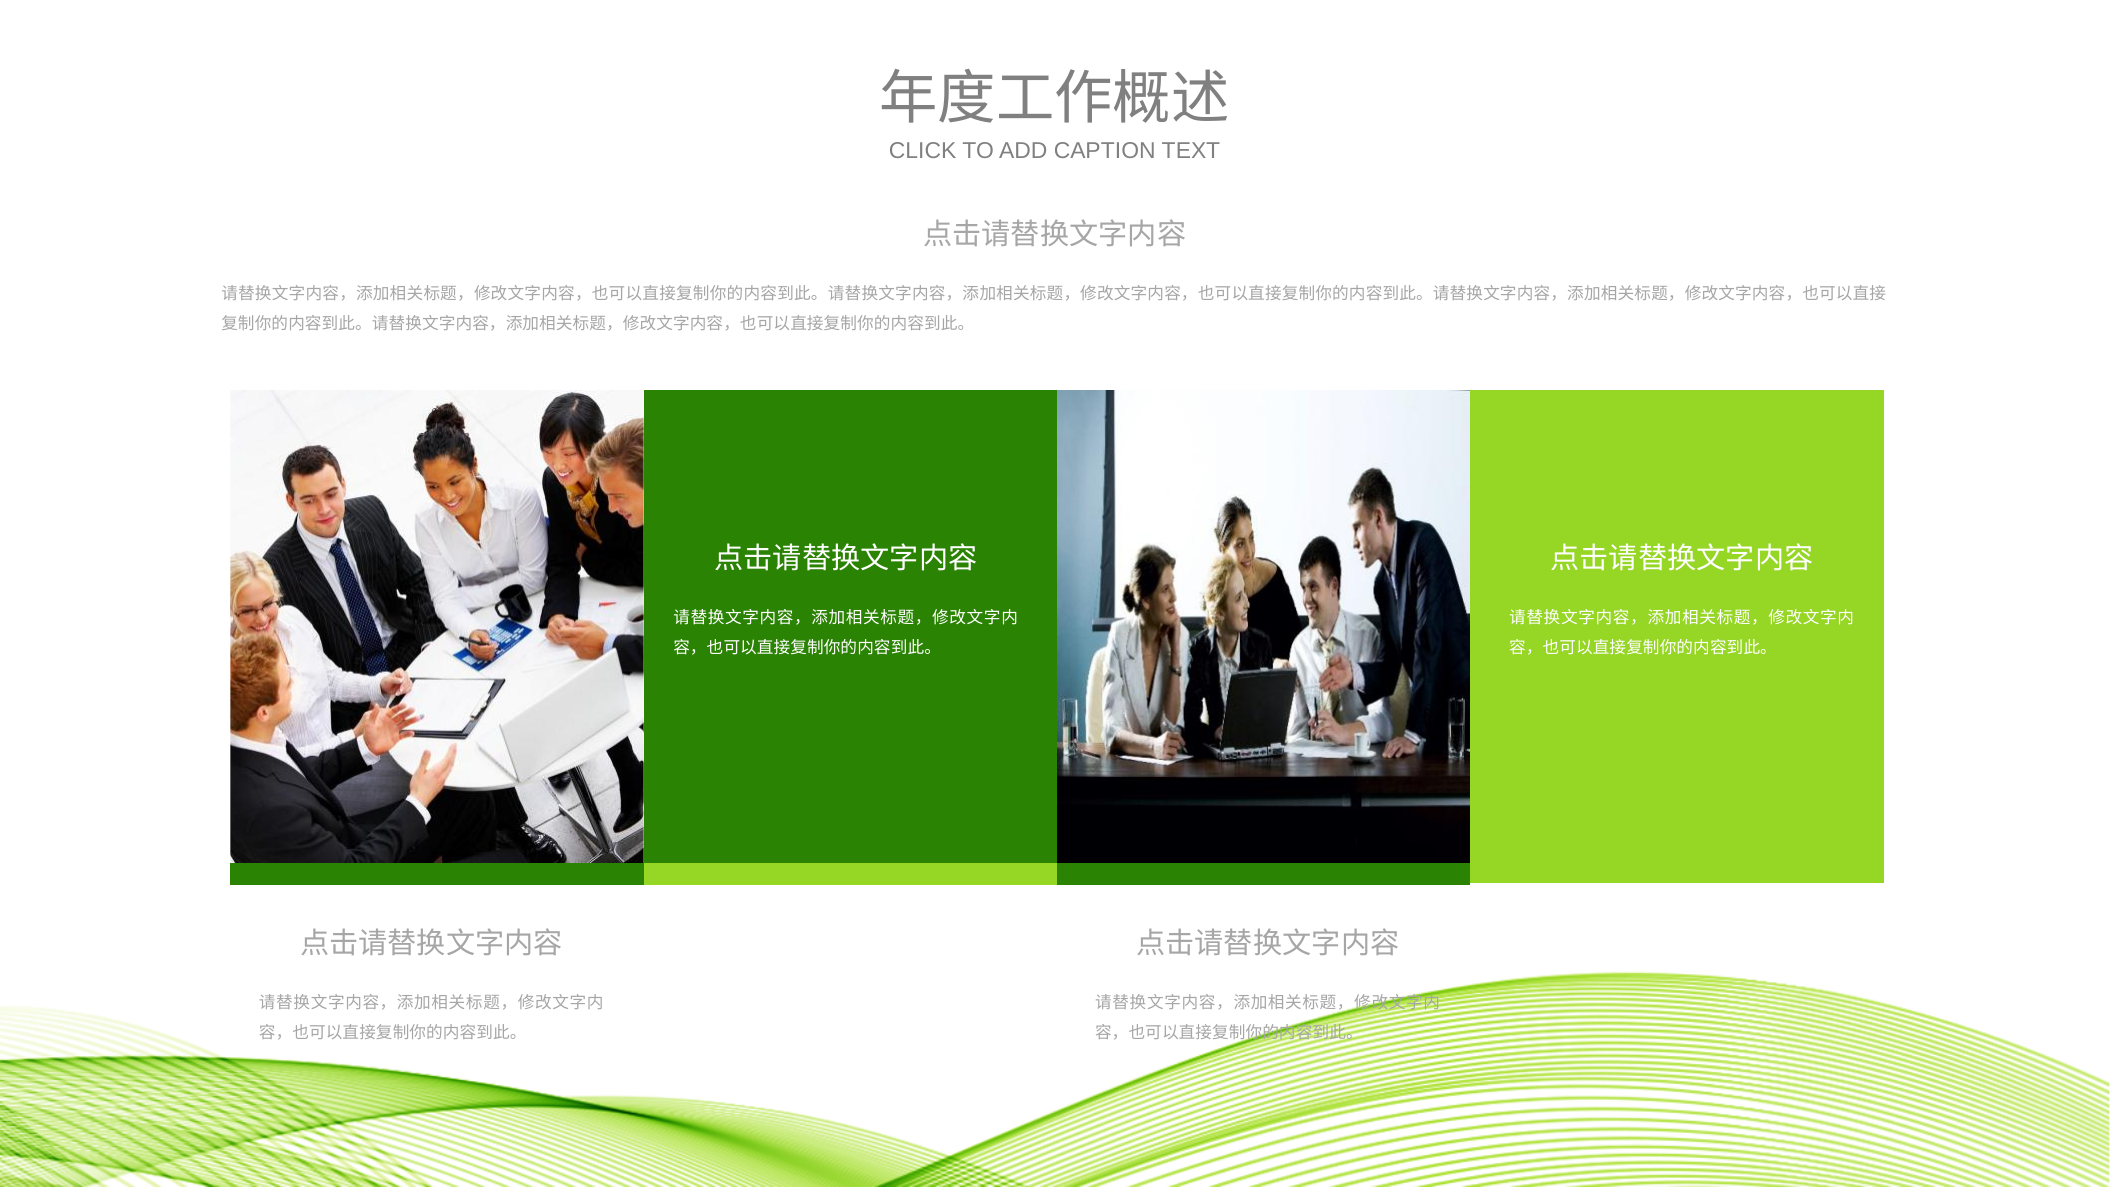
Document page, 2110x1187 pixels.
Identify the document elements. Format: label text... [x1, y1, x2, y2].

text_box CLICK TO ADD CAPTION TEXT [865, 135, 1245, 163]
text_box 请替换文字内容，添加相关标题，修改文字内容，也可以直接复制你的内容到此。 [673, 597, 1019, 658]
text_box 请替换文字内容，添加相关标题，修改文字内容，也可以直接复制你的内容到此。 [1509, 597, 1855, 658]
picture [0, 0, 2110, 1187]
text_box 点击请替换文字内容 [1541, 539, 1823, 575]
text_box 点击请替换文字内容 [705, 539, 987, 575]
text_box [230, 862, 644, 885]
text_box [1470, 390, 1884, 862]
text_box [229, 389, 645, 864]
text_box 请替换文字内容，添加相关标题，修改文字内容，也可以直接复制你的内容到此。 [1094, 981, 1441, 1042]
text_box 点击请替换文字内容 [1126, 924, 1409, 960]
text_box [1056, 389, 1471, 862]
text_box [1057, 862, 1471, 885]
text_box 点击请替换文字内容 [290, 924, 573, 960]
text_box [644, 863, 1057, 885]
text_box 点击请替换文字内容 [913, 215, 1196, 251]
text_box 请替换文字内容，添加相关标题，修改文字内容，也可以直接复制你的内容到此。请替换文字内容，添加相关标题，修改文字内容，也可以直接复制你的内容到此。请替换文字内容，添加相关标题，修改文字内容，也可以直接复制你的内容到此。请替换文字内容，添加相关标题，修改文字内容，也可以直接复制你的内容到此。 [221, 272, 1888, 333]
text_box 年度工作概述 [865, 60, 1245, 131]
text_box [1470, 862, 1884, 883]
text_box 请替换文字内容，添加相关标题，修改文字内容，也可以直接复制你的内容到此。 [259, 981, 605, 1042]
text_box [643, 390, 1057, 863]
